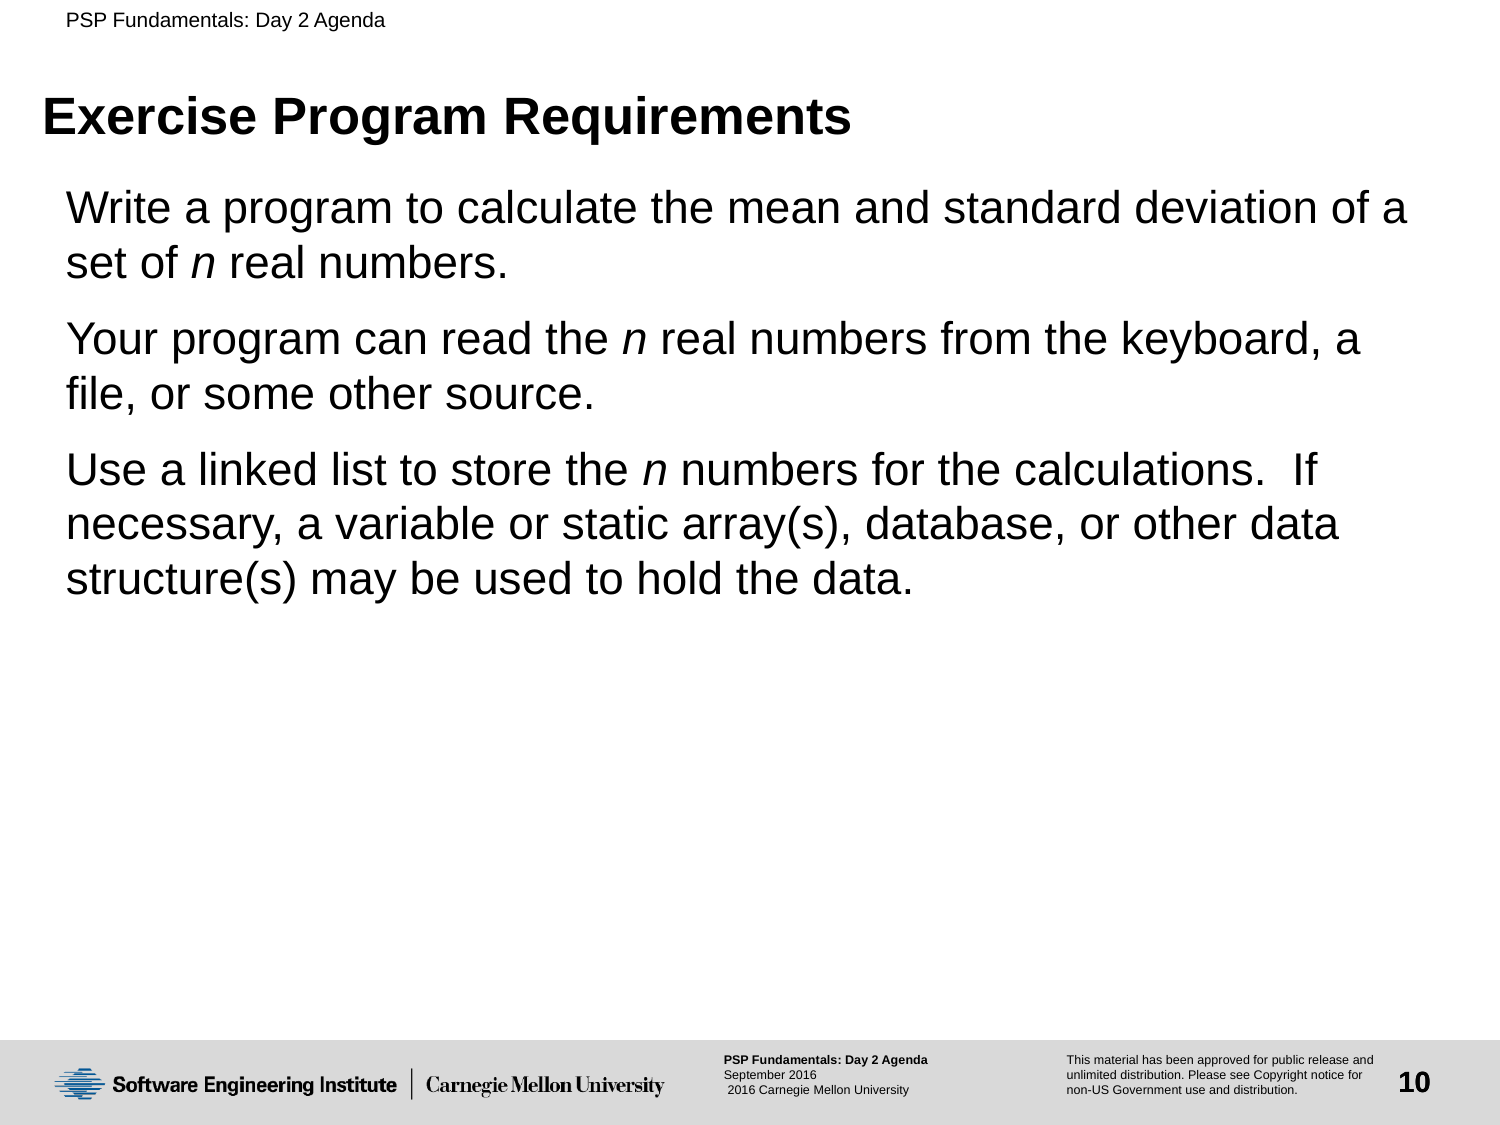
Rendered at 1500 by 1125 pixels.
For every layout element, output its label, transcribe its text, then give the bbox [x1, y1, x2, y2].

list Write a program to calculate the mean and standard deviation of a set of n real numbers. Your program can read the n real numbers from the keyboard, a file, or some other source. Use a linked list to store the n numbers for the calculations. If necessary, a variable or static array(s), database, or other data structure(s) may be used to hold the data. [65, 177, 1431, 1000]
picture [46, 1061, 673, 1104]
title Exercise Program Requirements [42, 89, 1438, 147]
